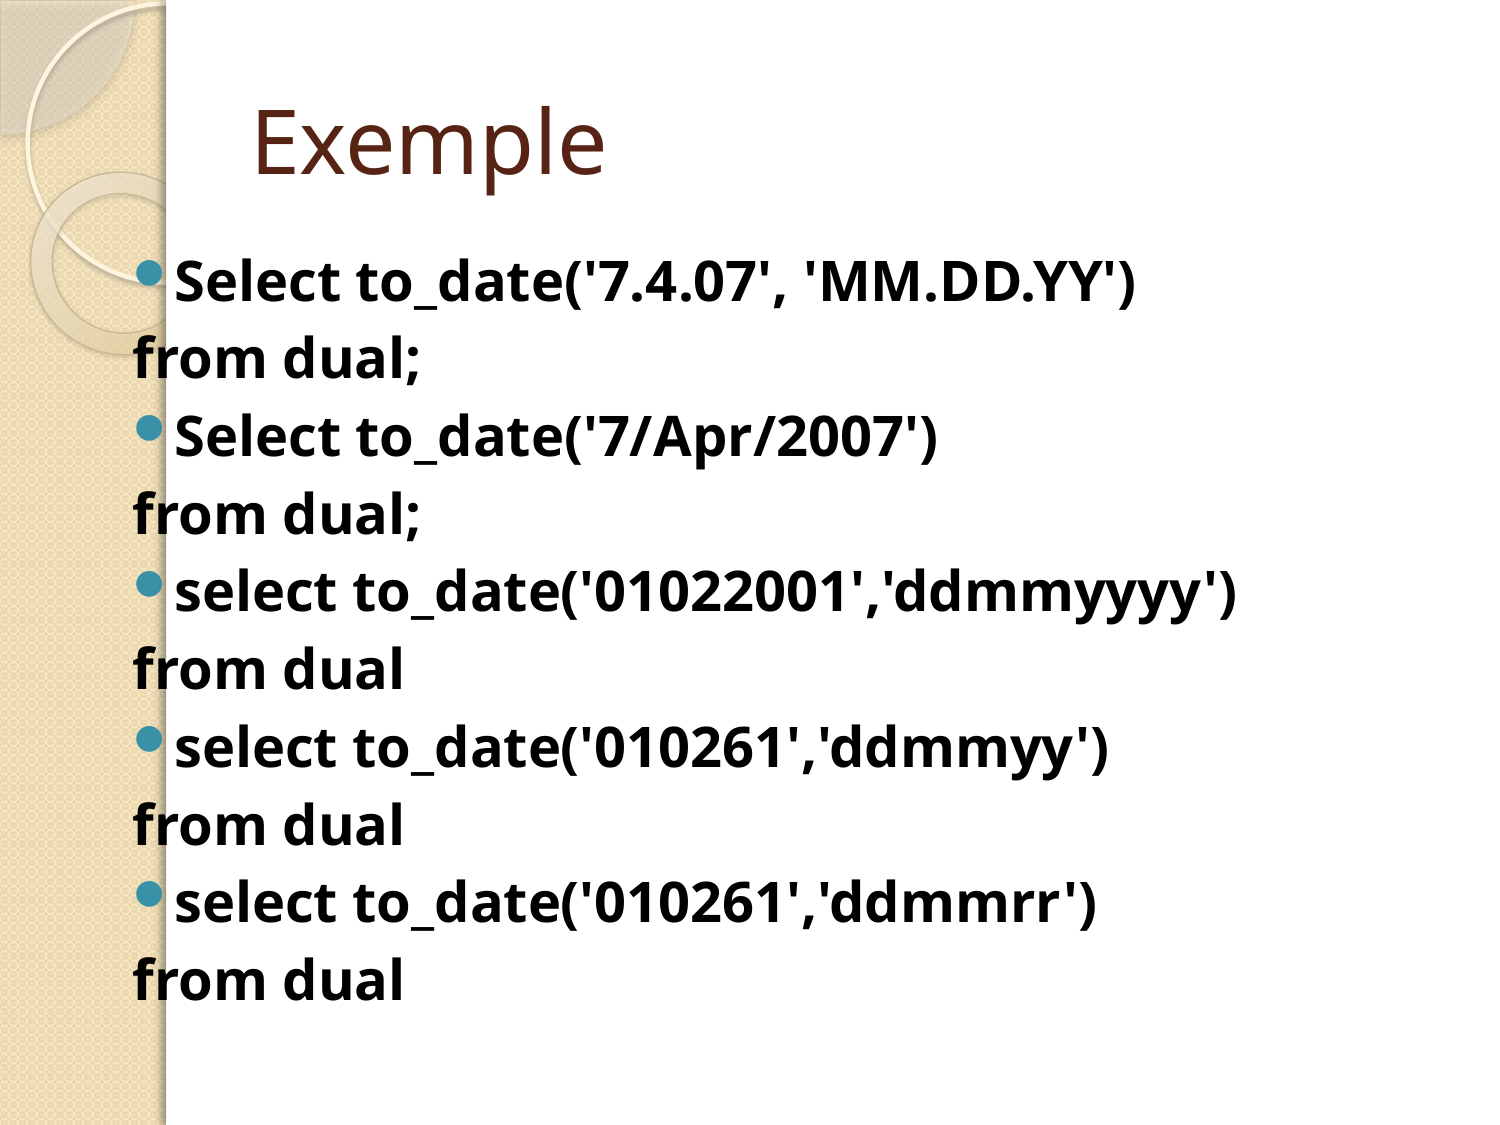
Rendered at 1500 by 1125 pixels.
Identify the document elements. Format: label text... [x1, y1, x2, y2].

title Exemple [235, 45, 1466, 233]
list Select to_date('7.4.07', 'MM.DD.YY') from dual; Select to_date('7/Apr/2007') from dual; select to_date('01022001','ddmmyyyy') from dual select to_date('010261','ddmmyy') from dual select to_date('010261','ddmmrr') from dual [105, 237, 1466, 1025]
